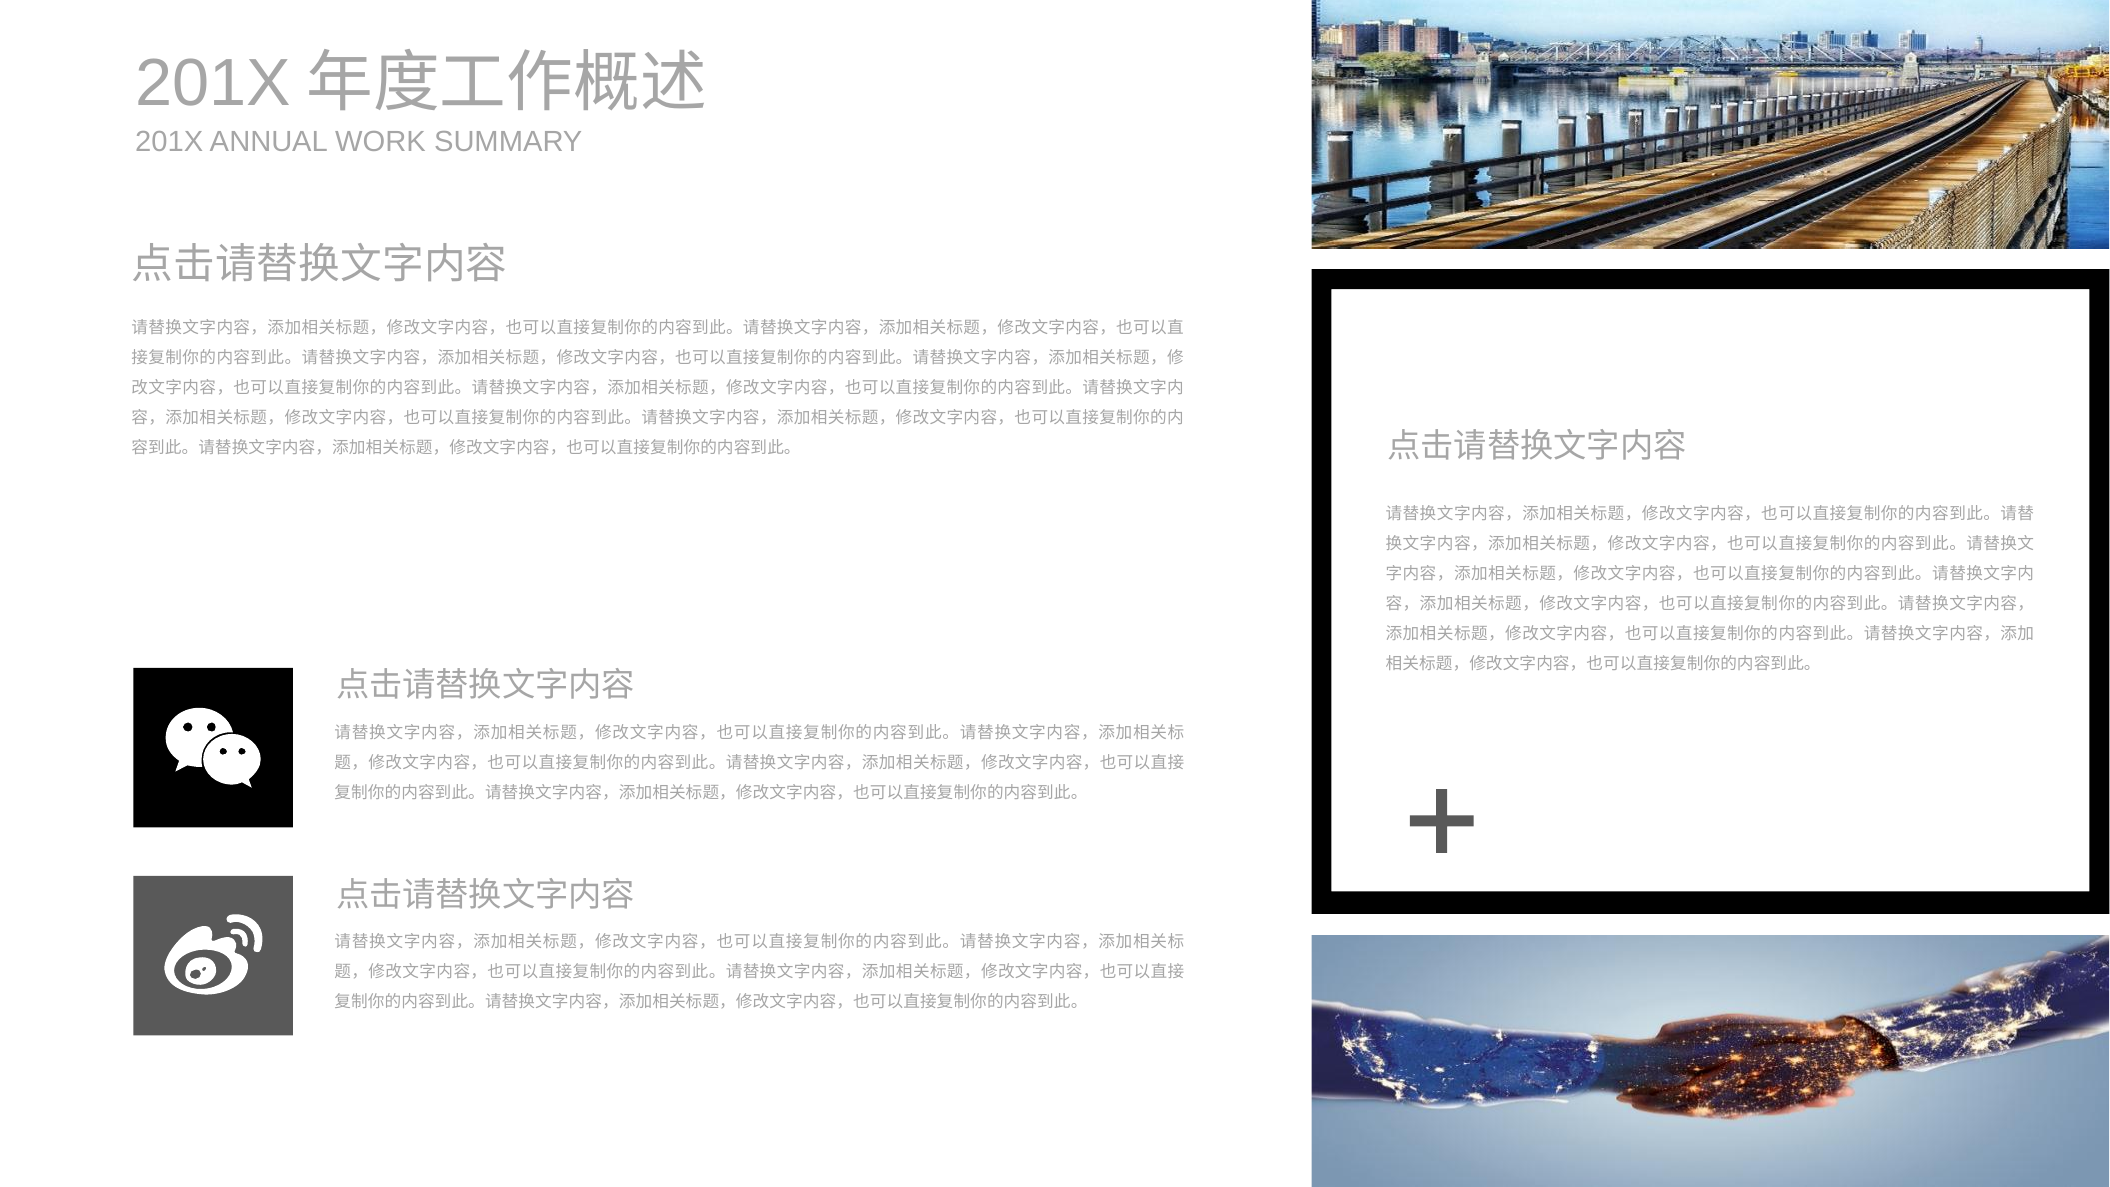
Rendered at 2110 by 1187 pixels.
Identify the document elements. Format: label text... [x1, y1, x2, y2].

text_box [133, 663, 1186, 828]
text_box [133, 872, 1186, 1036]
text_box 201X ANNUAL WORK SUMMARY [135, 122, 596, 158]
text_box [1385, 424, 2036, 676]
text_box 201X年度工作概述 [135, 38, 783, 119]
text_box [1311, 268, 2110, 915]
text_box [1311, 0, 2110, 250]
text_box [1409, 788, 1475, 854]
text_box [131, 236, 1186, 459]
text_box [1311, 935, 2110, 1187]
